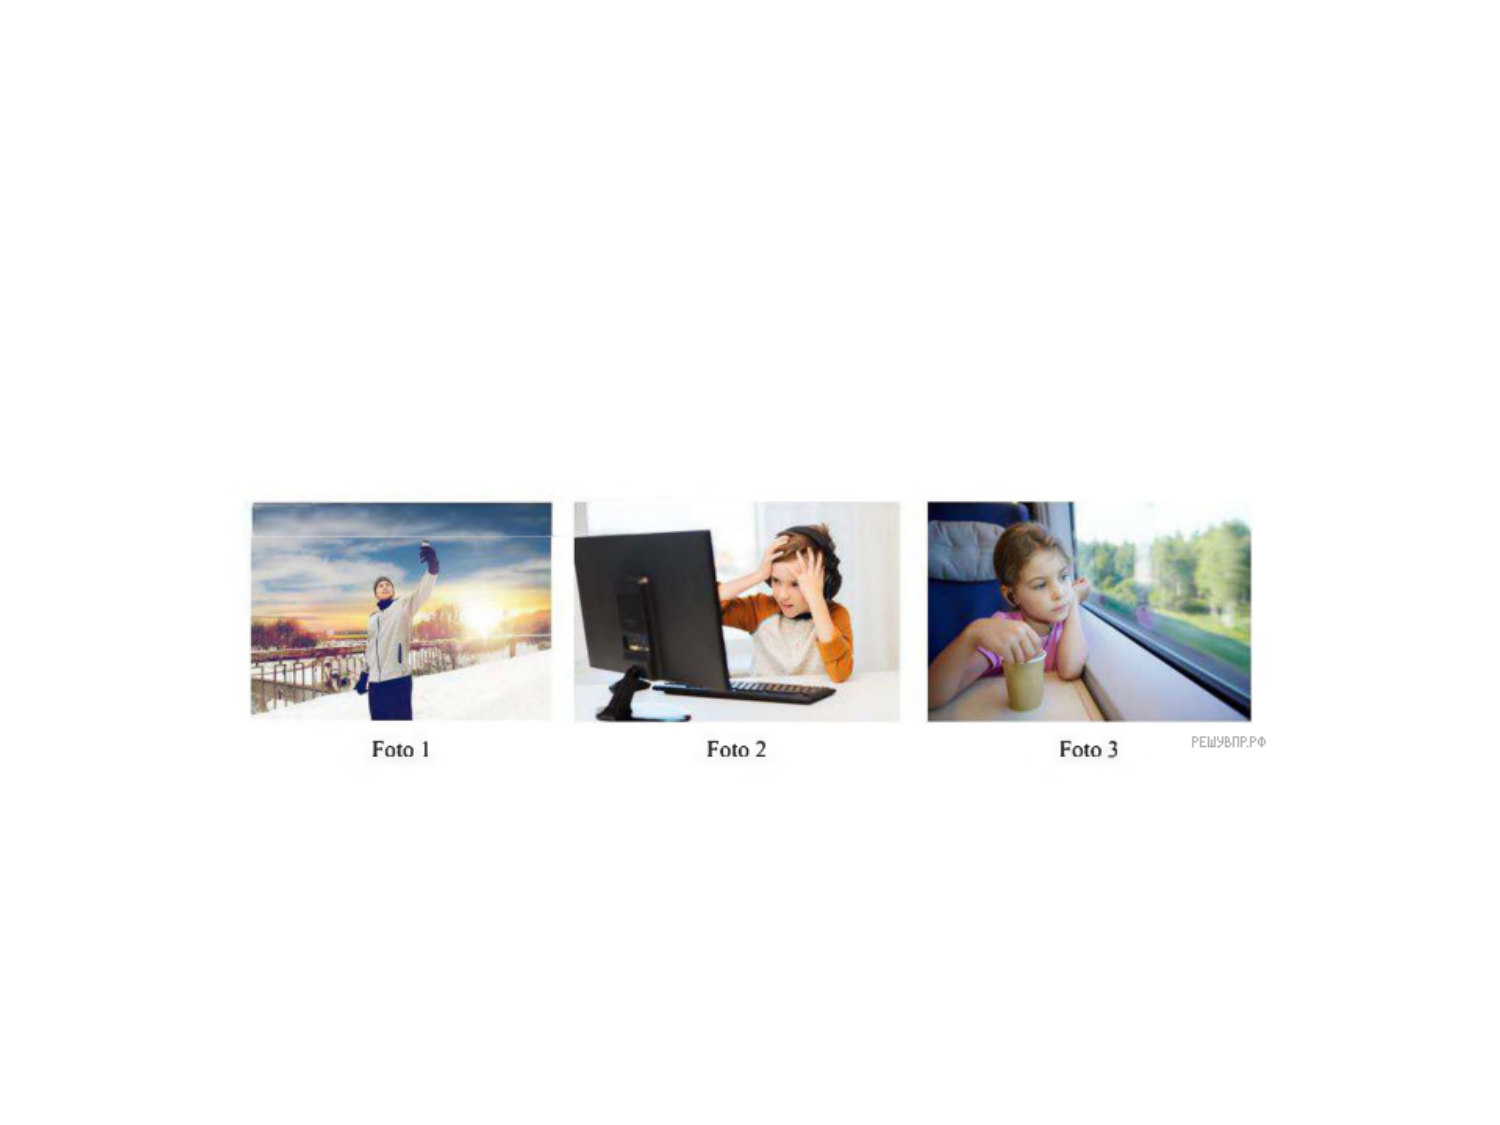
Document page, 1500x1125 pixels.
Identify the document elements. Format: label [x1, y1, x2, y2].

list [230, 485, 1269, 782]
